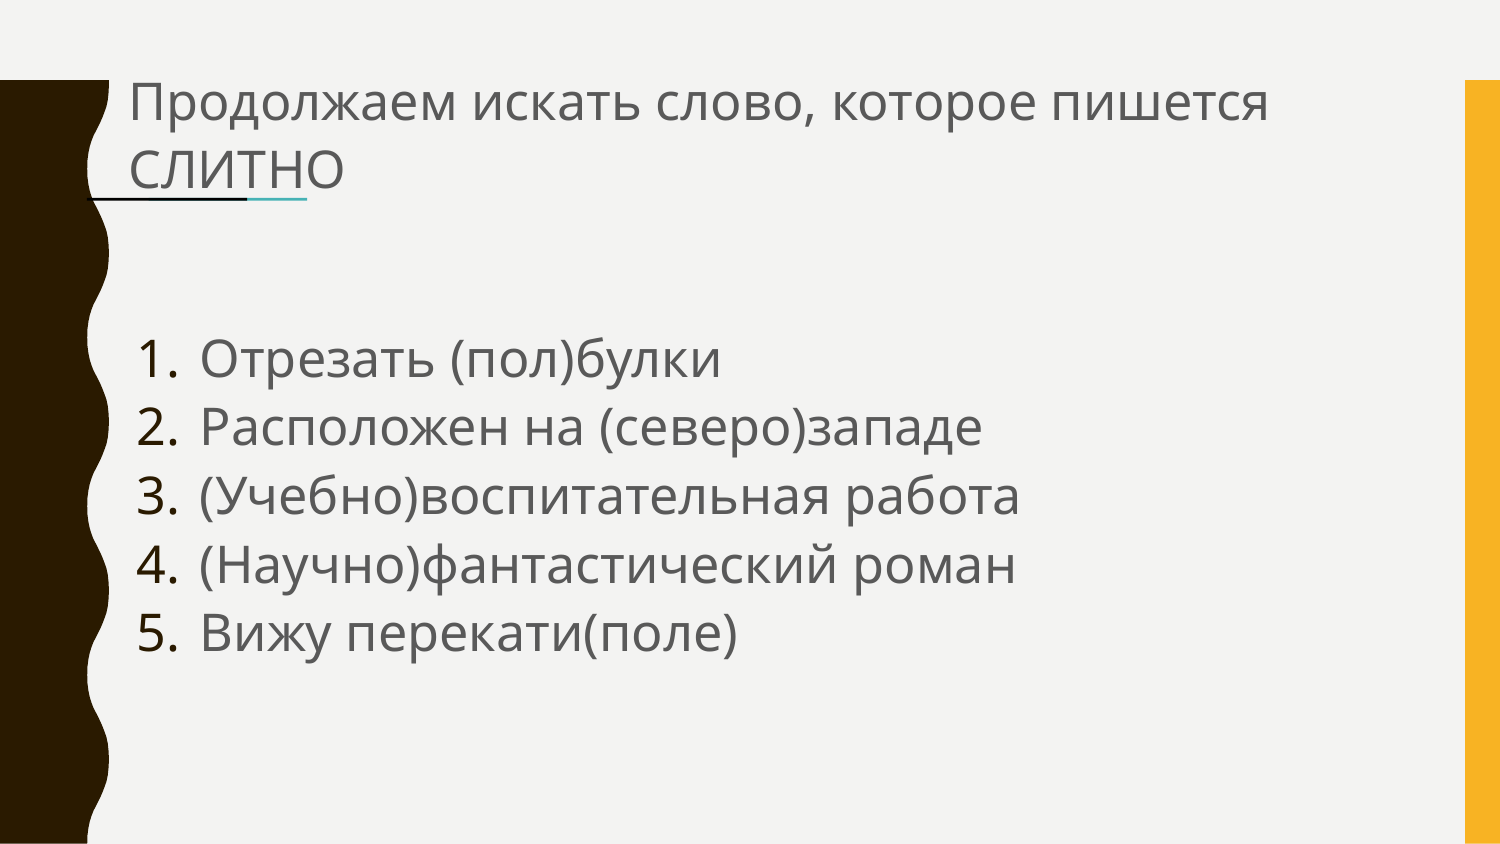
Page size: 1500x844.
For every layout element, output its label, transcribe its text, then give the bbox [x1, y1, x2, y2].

list Отрезать (пол)булки Расположен на (северо)западе (Учебно)воспитательная работа (Научно)фантастический роман Вижу перекати(поле) [113, 240, 1490, 761]
text_box Продолжаем искать слово, которое пишется СЛИТНО [113, 46, 1454, 215]
